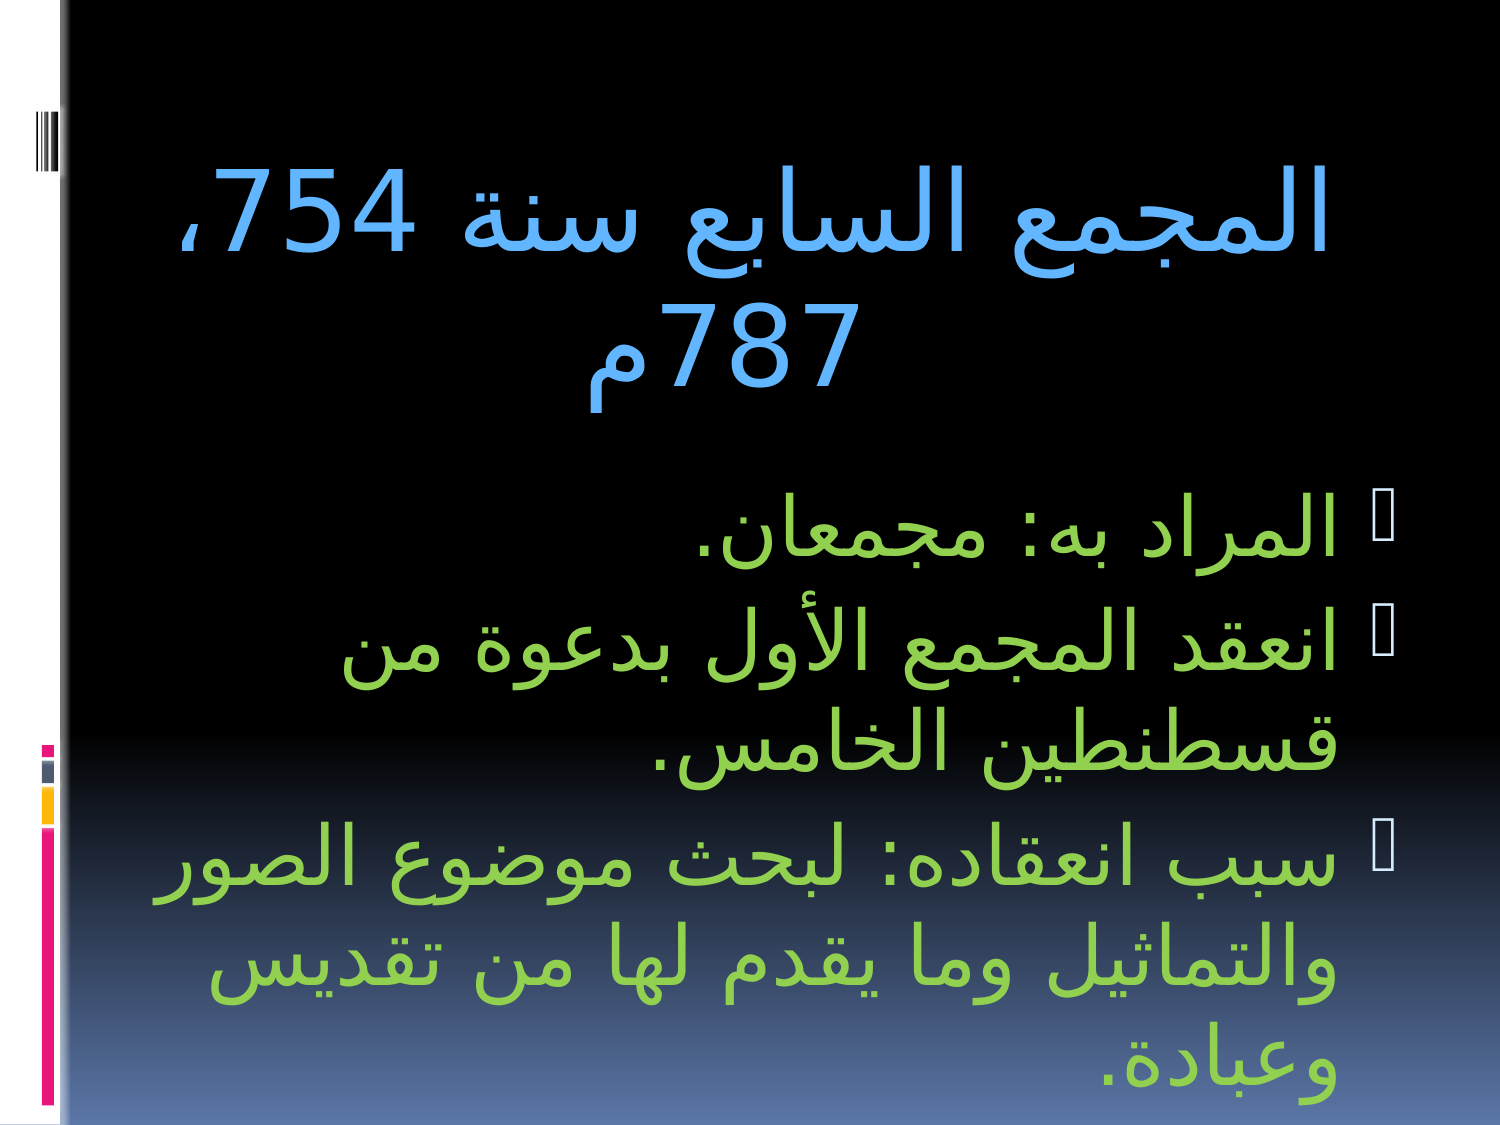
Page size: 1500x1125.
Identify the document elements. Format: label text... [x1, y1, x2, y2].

list المجمع السابع سنة 754، 787م المراد به: مجمعان. انعقد المجمع الأول بدعوة من قسطنطين الخامس. سبب انعقاده: لبحث موضوع الصور والتماثيل وما يقدم لها من تقديس وعبادة. قرر المجمع لعن كل من يصور المسيح أو أمه أو آباء الكنيسة. [93, 46, 1425, 1055]
